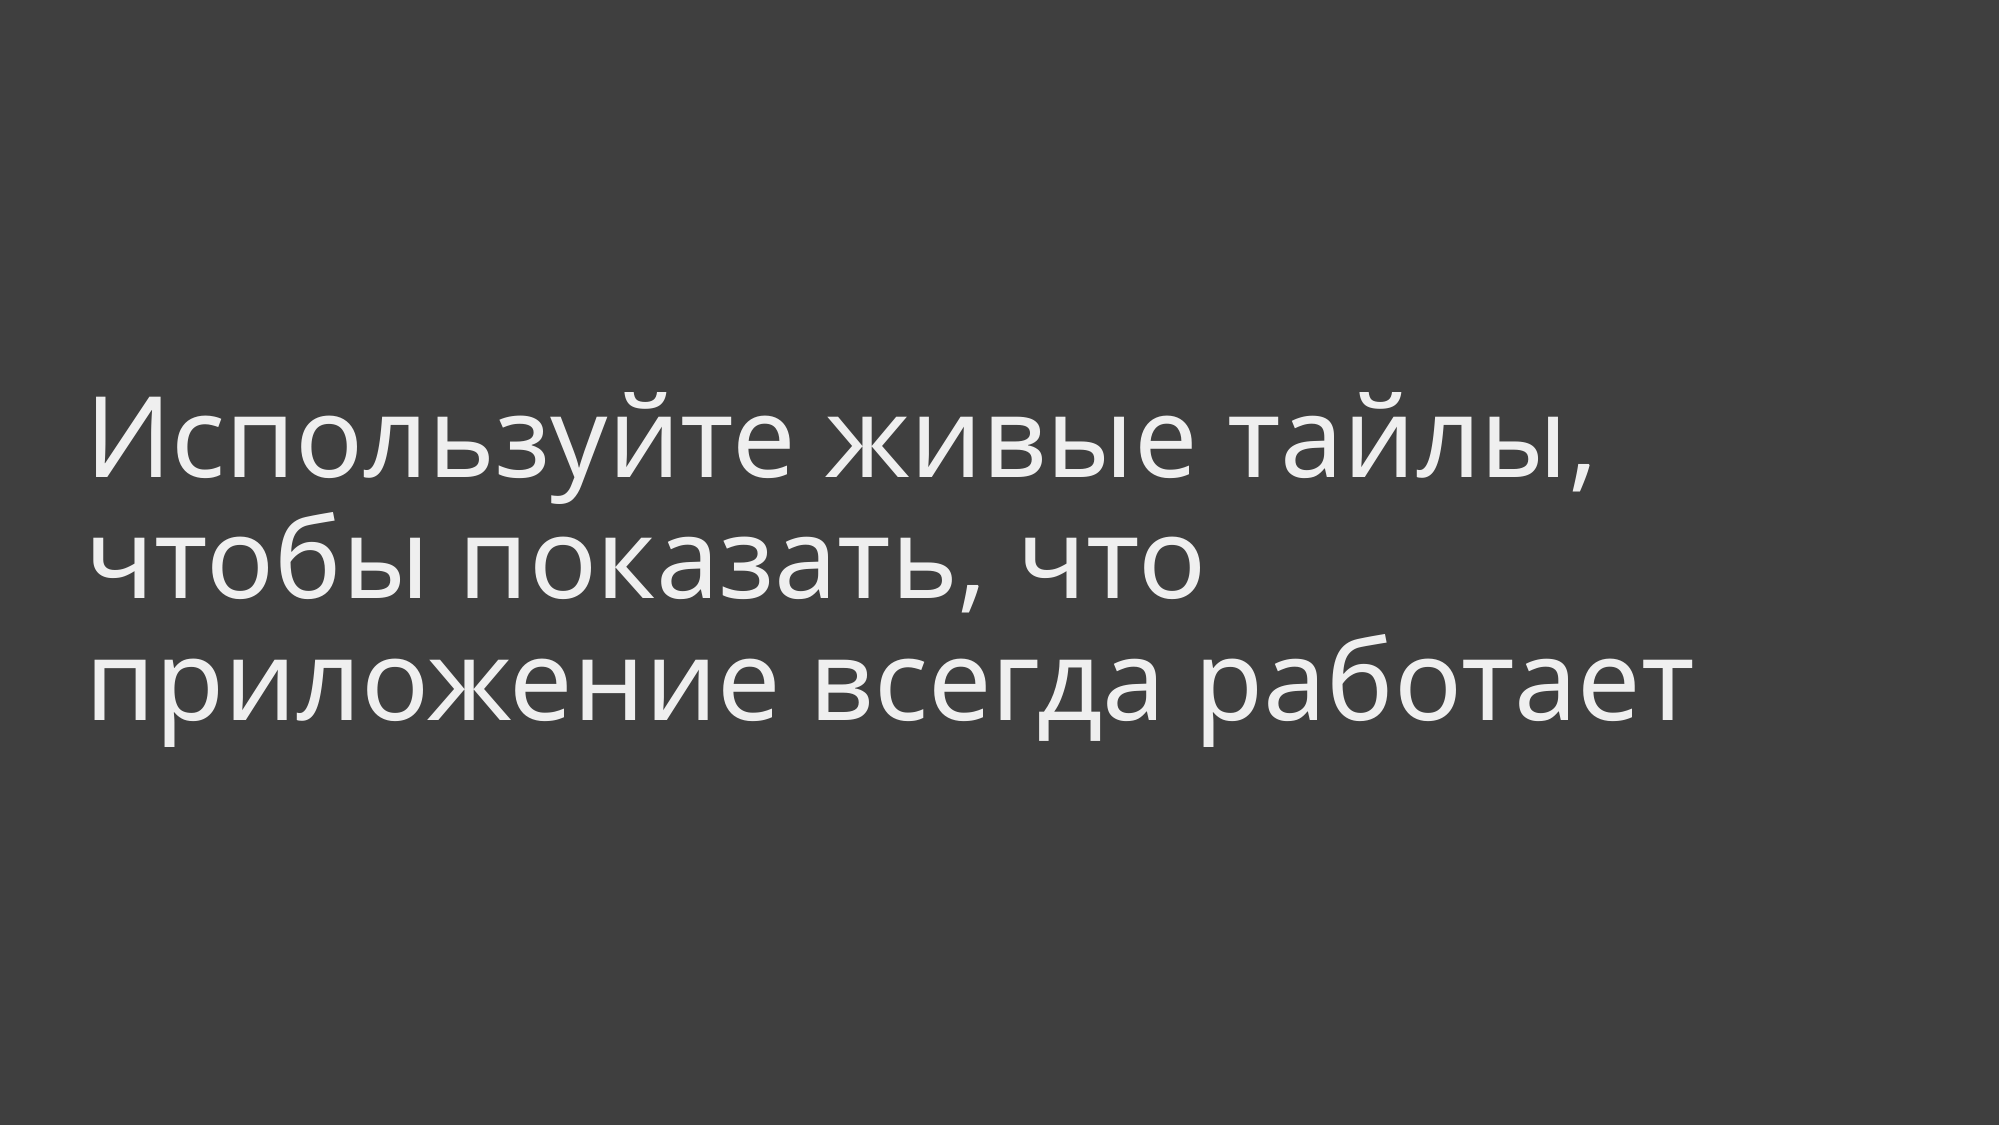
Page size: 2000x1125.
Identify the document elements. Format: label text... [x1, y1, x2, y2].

title Используйте живые тайлы, чтобы показать, что приложение всегда работает [85, 378, 1914, 747]
